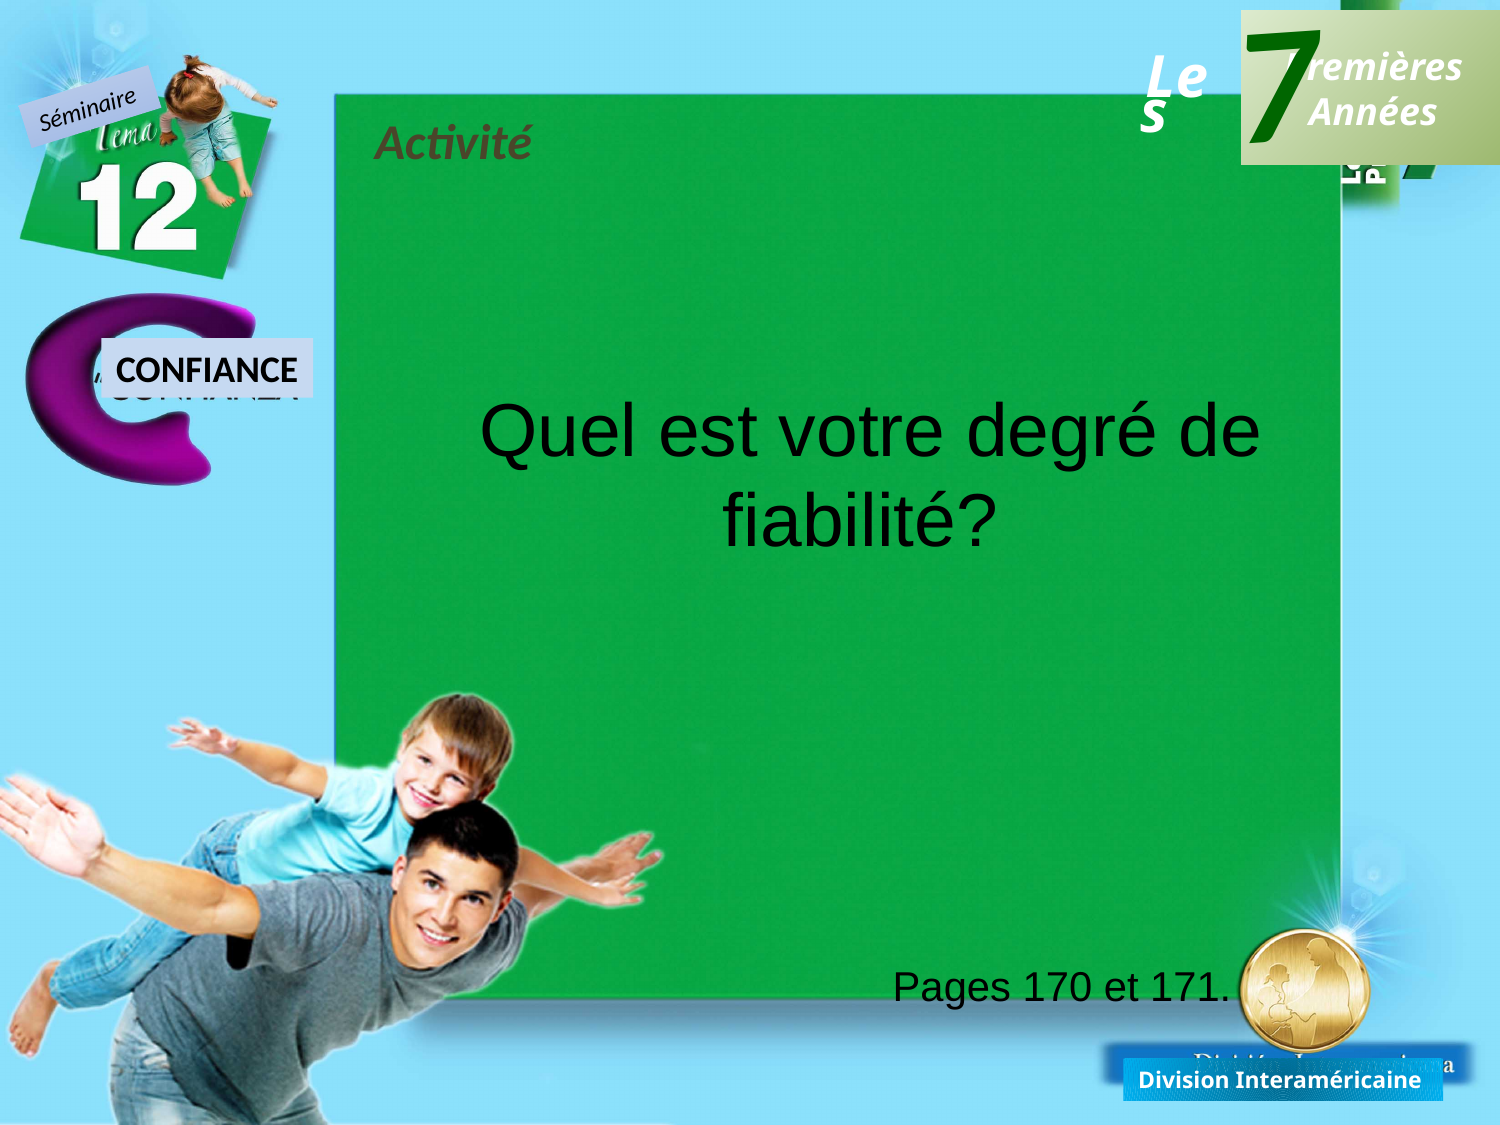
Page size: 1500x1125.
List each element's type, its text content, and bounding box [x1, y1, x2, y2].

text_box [1119, 0, 1500, 185]
picture [0, 0, 1500, 1125]
text_box Séminaire [18, 65, 162, 149]
text_box Division Interaméricaine [1123, 1058, 1444, 1101]
text_box CONFIANCE [101, 338, 314, 398]
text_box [359, 101, 1329, 1019]
